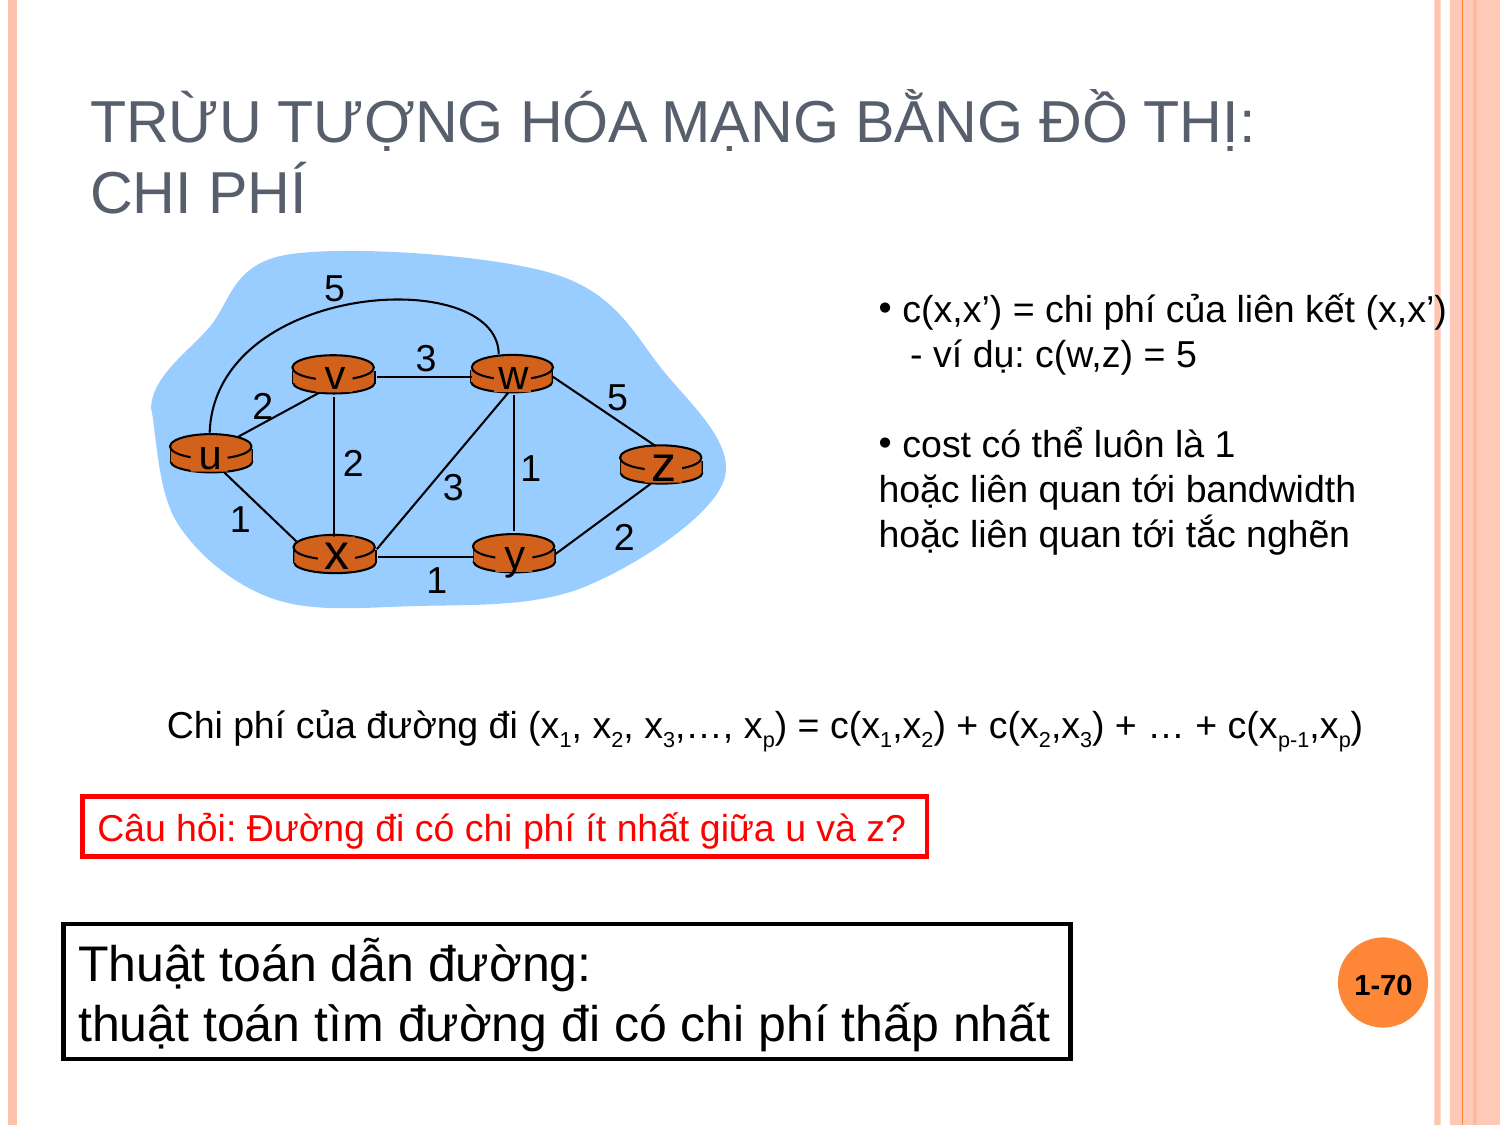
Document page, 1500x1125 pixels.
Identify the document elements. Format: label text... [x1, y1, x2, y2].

slide_number 1-‹#› [1333, 940, 1434, 1026]
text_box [150, 245, 738, 613]
text_box Thuật toán dẫn đường: thuật toán tìm đường đi có chi phí thấp nhất [63, 924, 1071, 1060]
title Trừu tượng hóa mạng bằng đồ thị: chi phí [75, 45, 1300, 233]
text_box Chi phí của đường đi (x1, x2, x3,…, xp) = c(x1,x2) + c(x2,x3) + … + c(xp-1,xp) [151, 693, 1419, 760]
text_box Câu hỏi: Đường đi có chi phí ít nhất giữa u và z? [82, 796, 927, 857]
text_box c(x,x’) = chi phí của liên kết (x,x’) - ví dụ: c(w,z) = 5 cost có thể luôn là 1 hoặc liên quan tới bandwidth hoặc liên quan tới tắc nghẽn [863, 277, 1463, 562]
